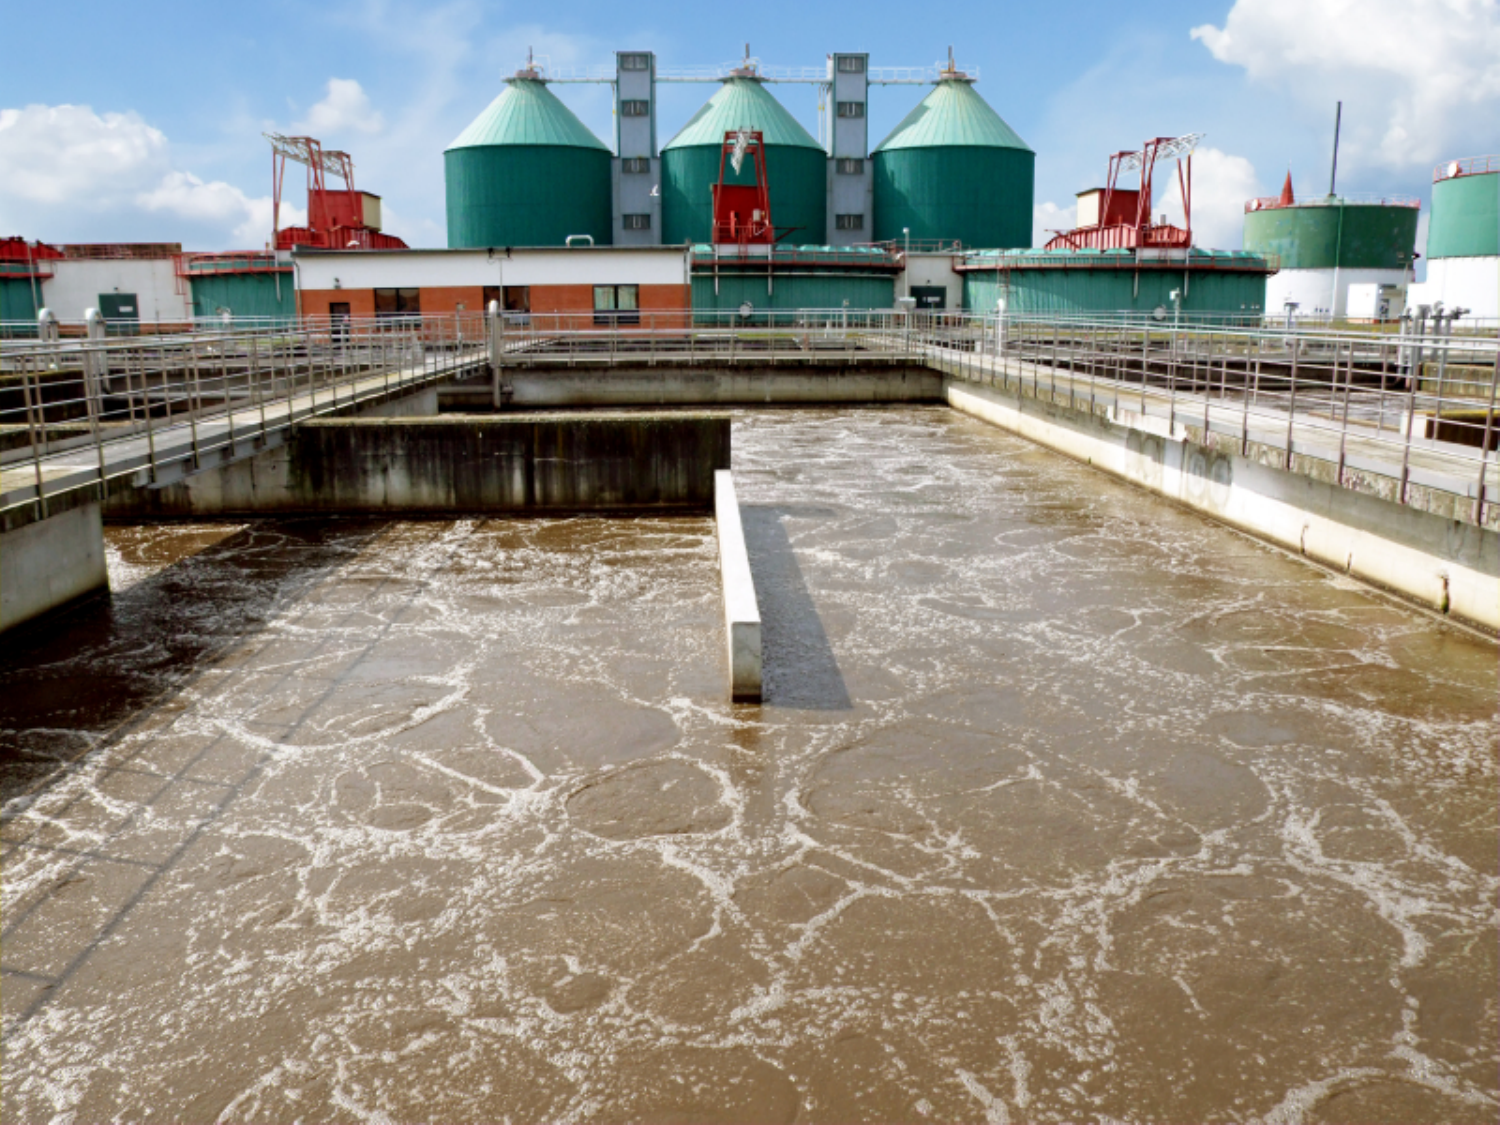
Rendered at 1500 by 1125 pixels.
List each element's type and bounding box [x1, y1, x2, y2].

list [0, 0, 1500, 1125]
